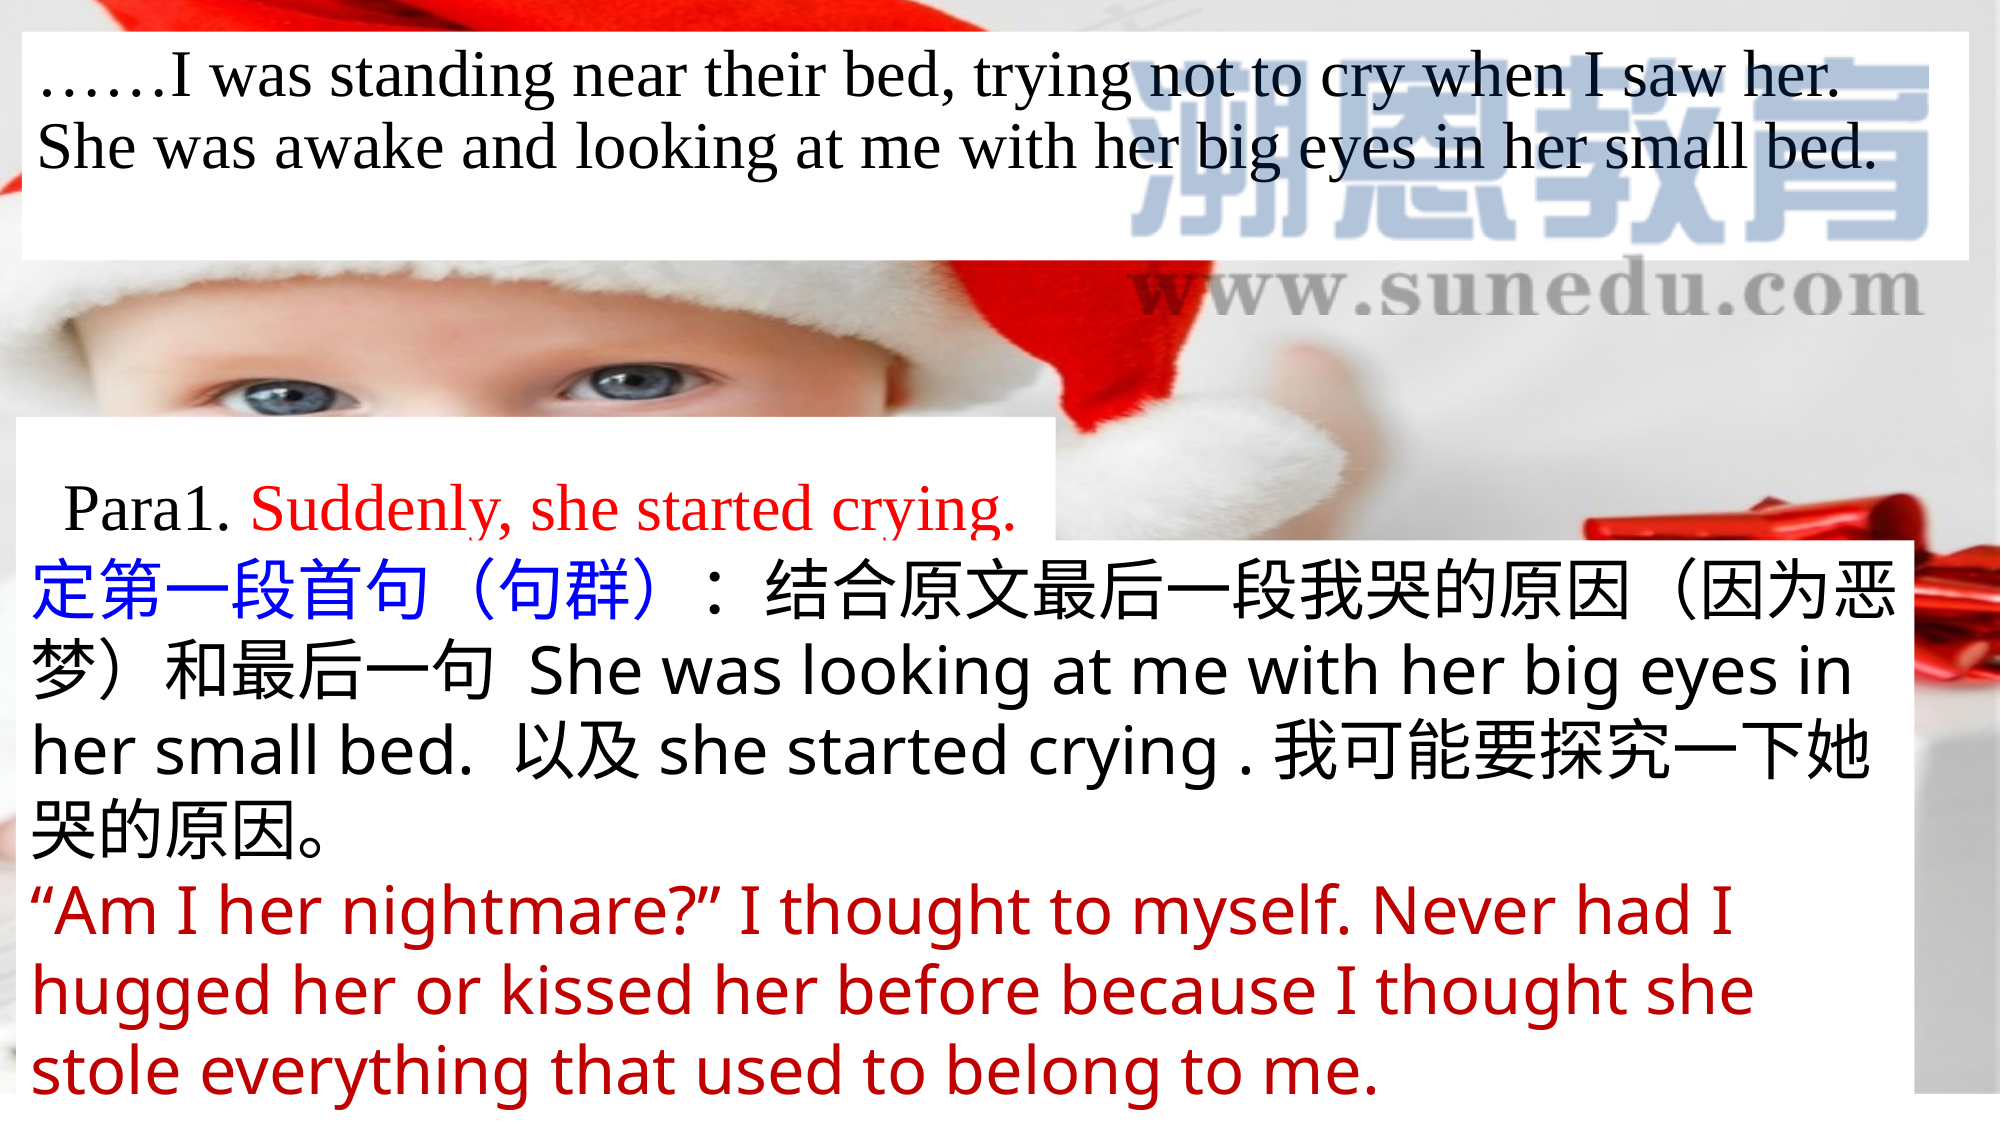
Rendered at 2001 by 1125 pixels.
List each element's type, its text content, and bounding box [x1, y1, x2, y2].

text_box 定第一段首句（句群）：结合原文最后一段我哭的原因（因为恶梦）和最后一句 She was looking at me with her big eyes in her small bed. 以及she started crying .我可能要探究一下她哭的原因。 “Am I her nightmare?” I thought to myself. Never had I hugged her or kissed her before because I thought she stole everything that used to belong to me. [15, 1094, 1915, 1115]
picture [0, 0, 2000, 1094]
